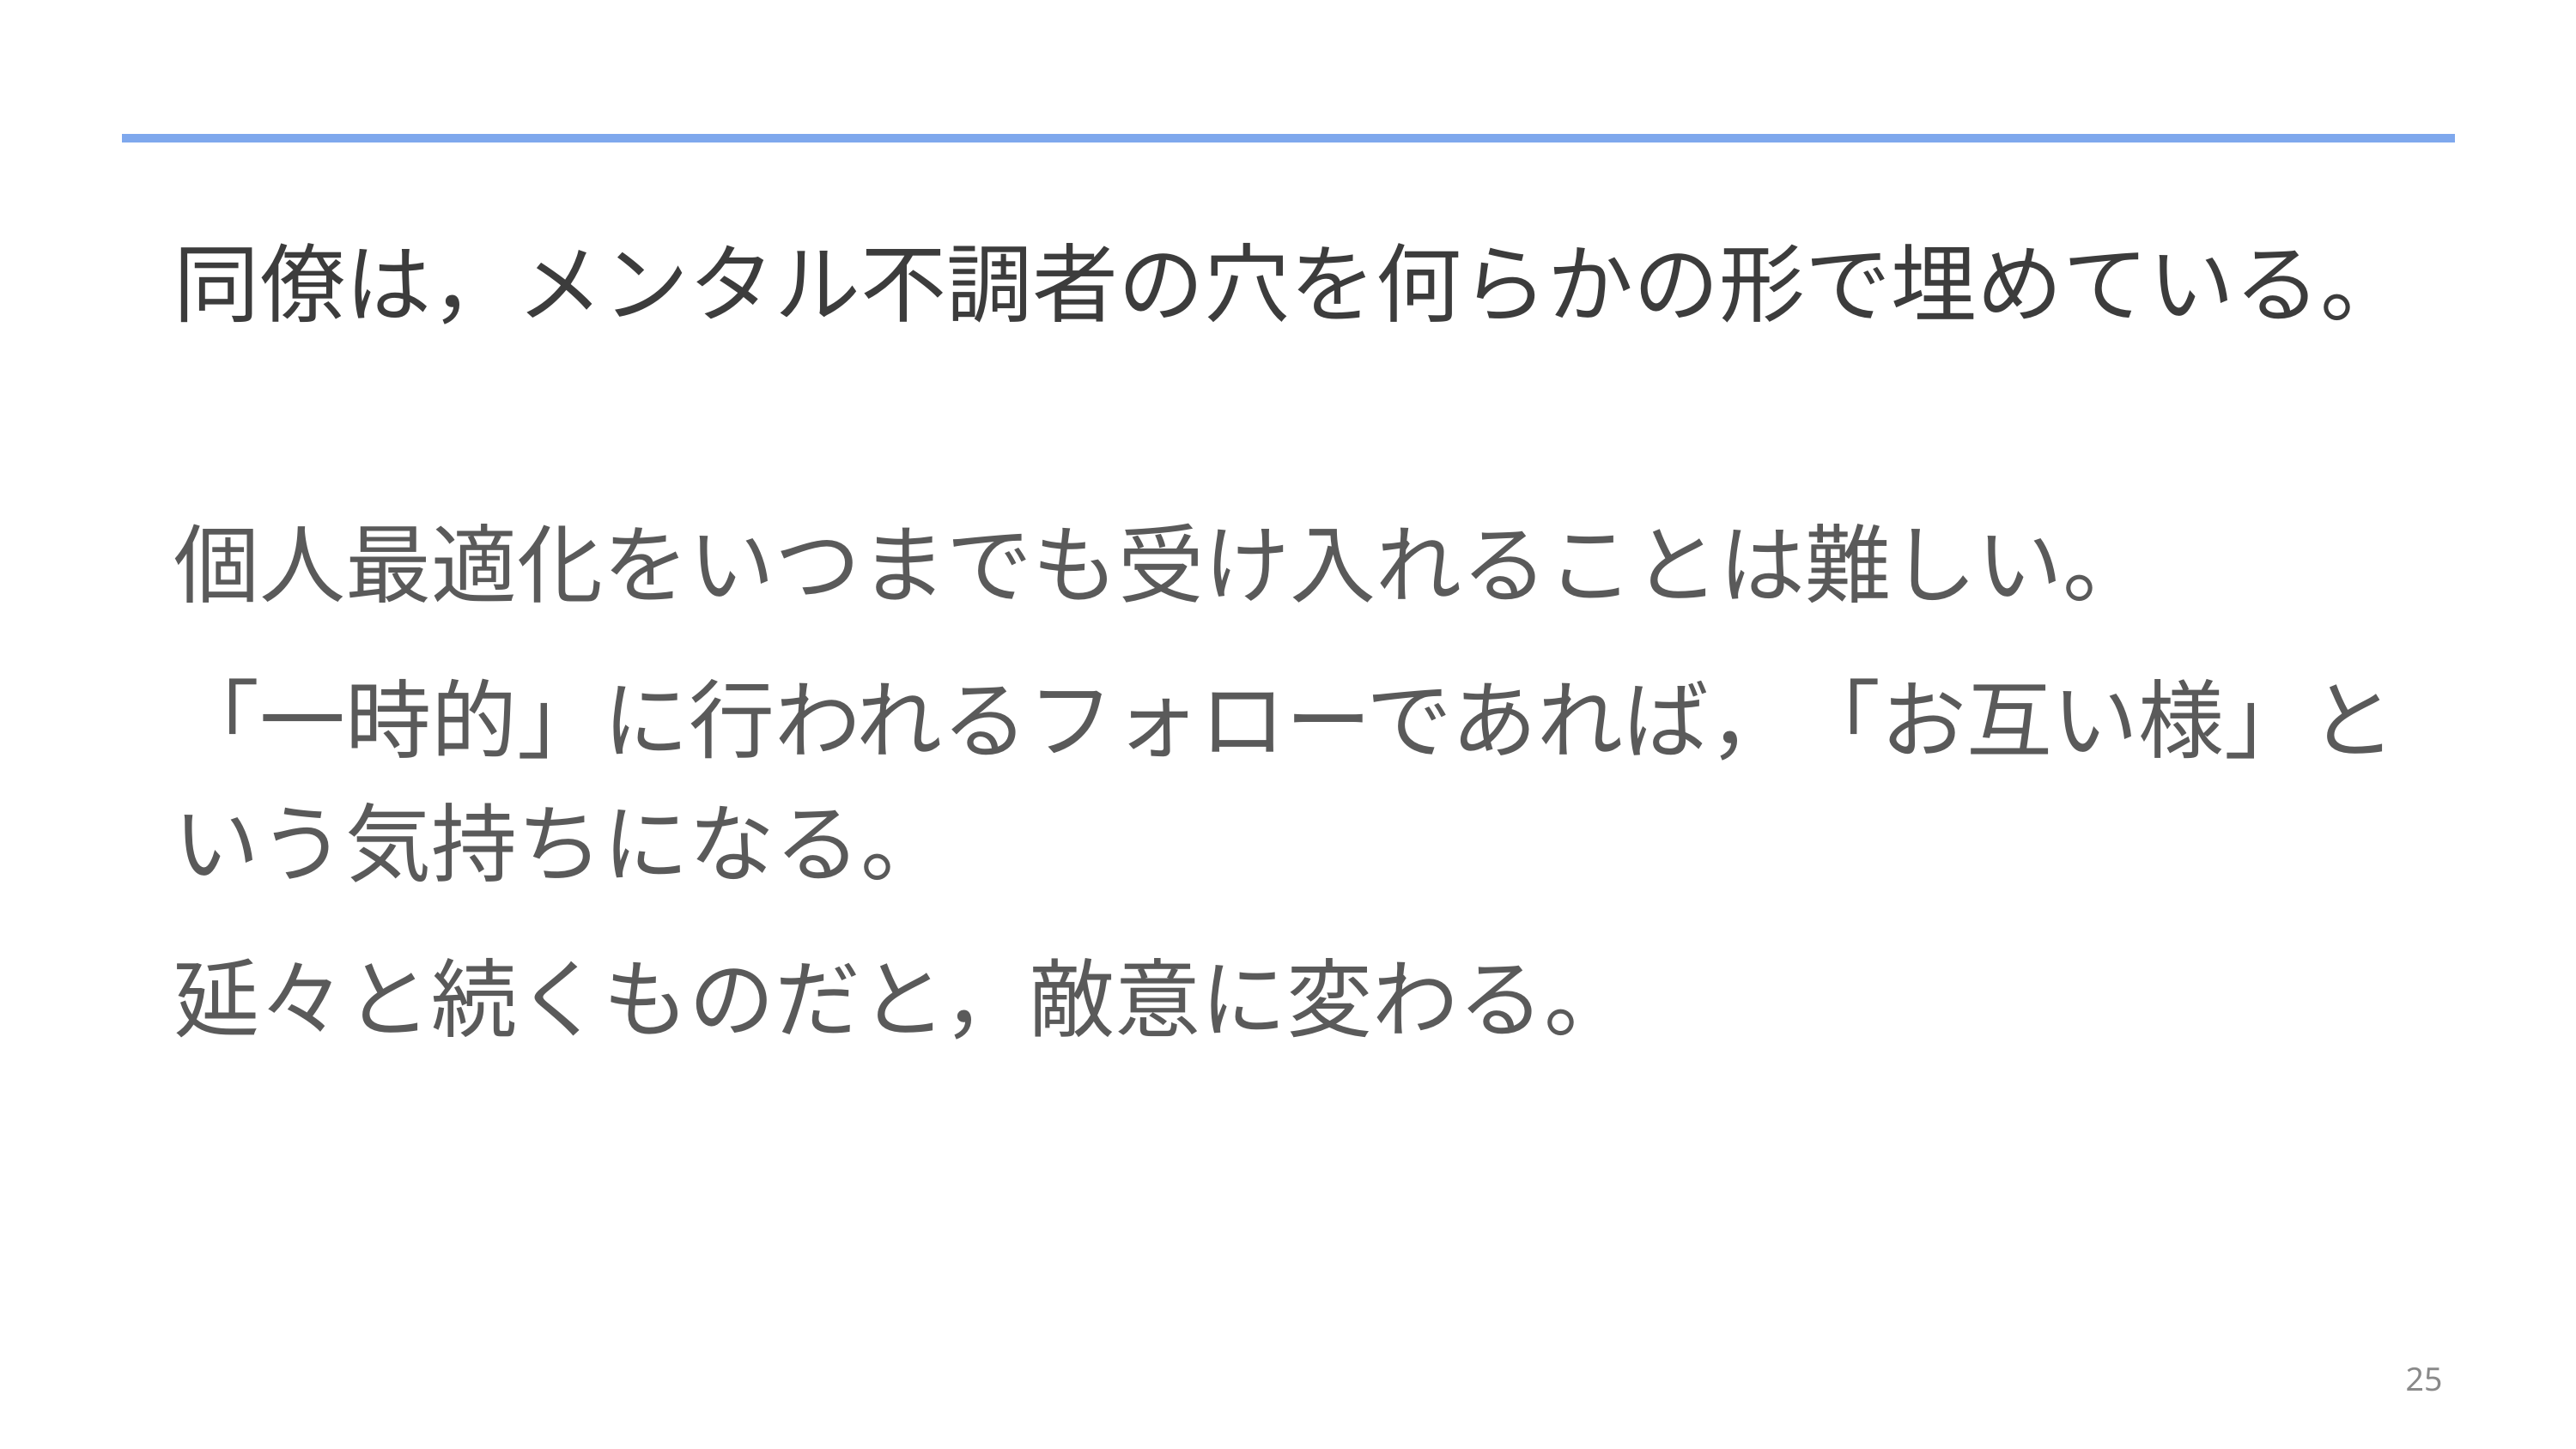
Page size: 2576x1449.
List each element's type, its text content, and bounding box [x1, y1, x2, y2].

list 同僚は，メンタル不調者の穴を何らかの形で埋めている。 個人最適化をいつまでも受け入れることは難しい。 「一時的」に行われるフォローであれば，「お互い様」という気持ちになる。 延々と続くものだと，敵意に変わる。 [123, 171, 2456, 1317]
slide_number 25 [2337, 1342, 2456, 1420]
